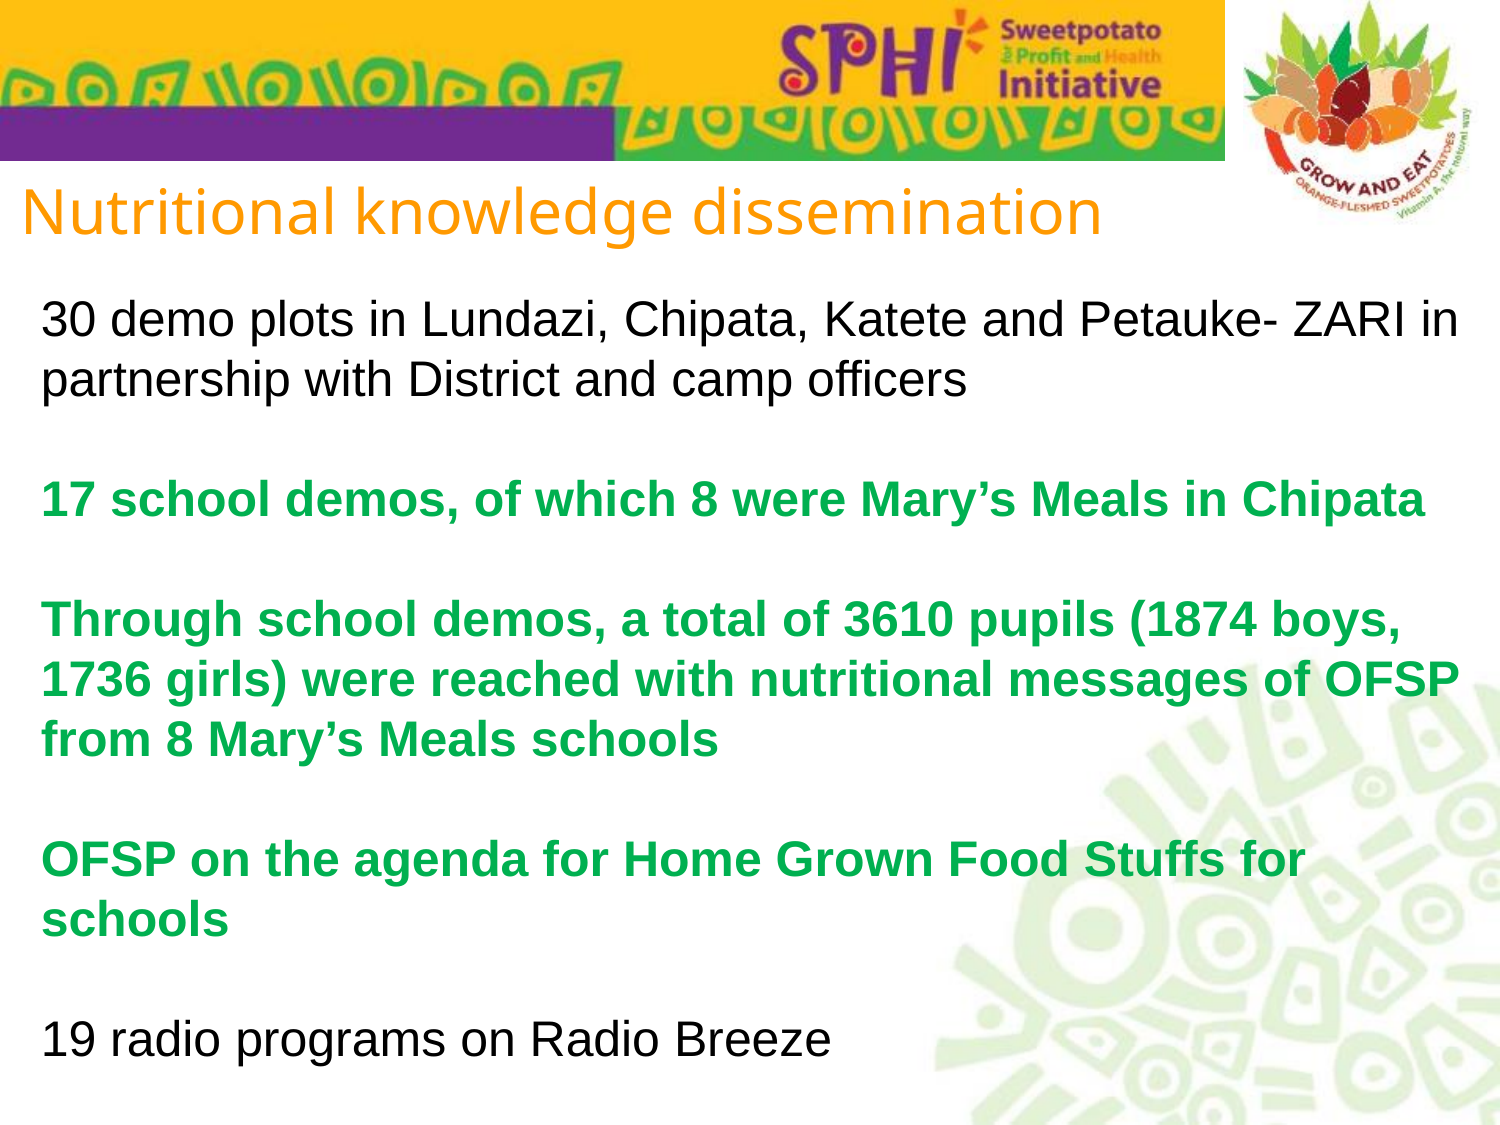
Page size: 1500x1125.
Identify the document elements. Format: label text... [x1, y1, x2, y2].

picture [0, 0, 1225, 161]
title Nutritional knowledge dissemination [5, 164, 1238, 250]
picture [1243, 0, 1479, 251]
picture [912, 647, 1500, 1125]
text_box 30 demo plots in Lundazi, Chipata, Katete and Petauke- ZARI in partnership with District and camp officers 17 school demos, of which 8 were Mary’s Meals in Chipata Through school demos, a total of 3610 pupils (1874 boys, 1736 girls) were reached with nutritional messages of OFSP from 8 Mary’s Meals schools OFSP on the agenda for Home Grown Food Stuffs for schools 19 radio programs on Radio Breeze [25, 279, 1483, 1075]
